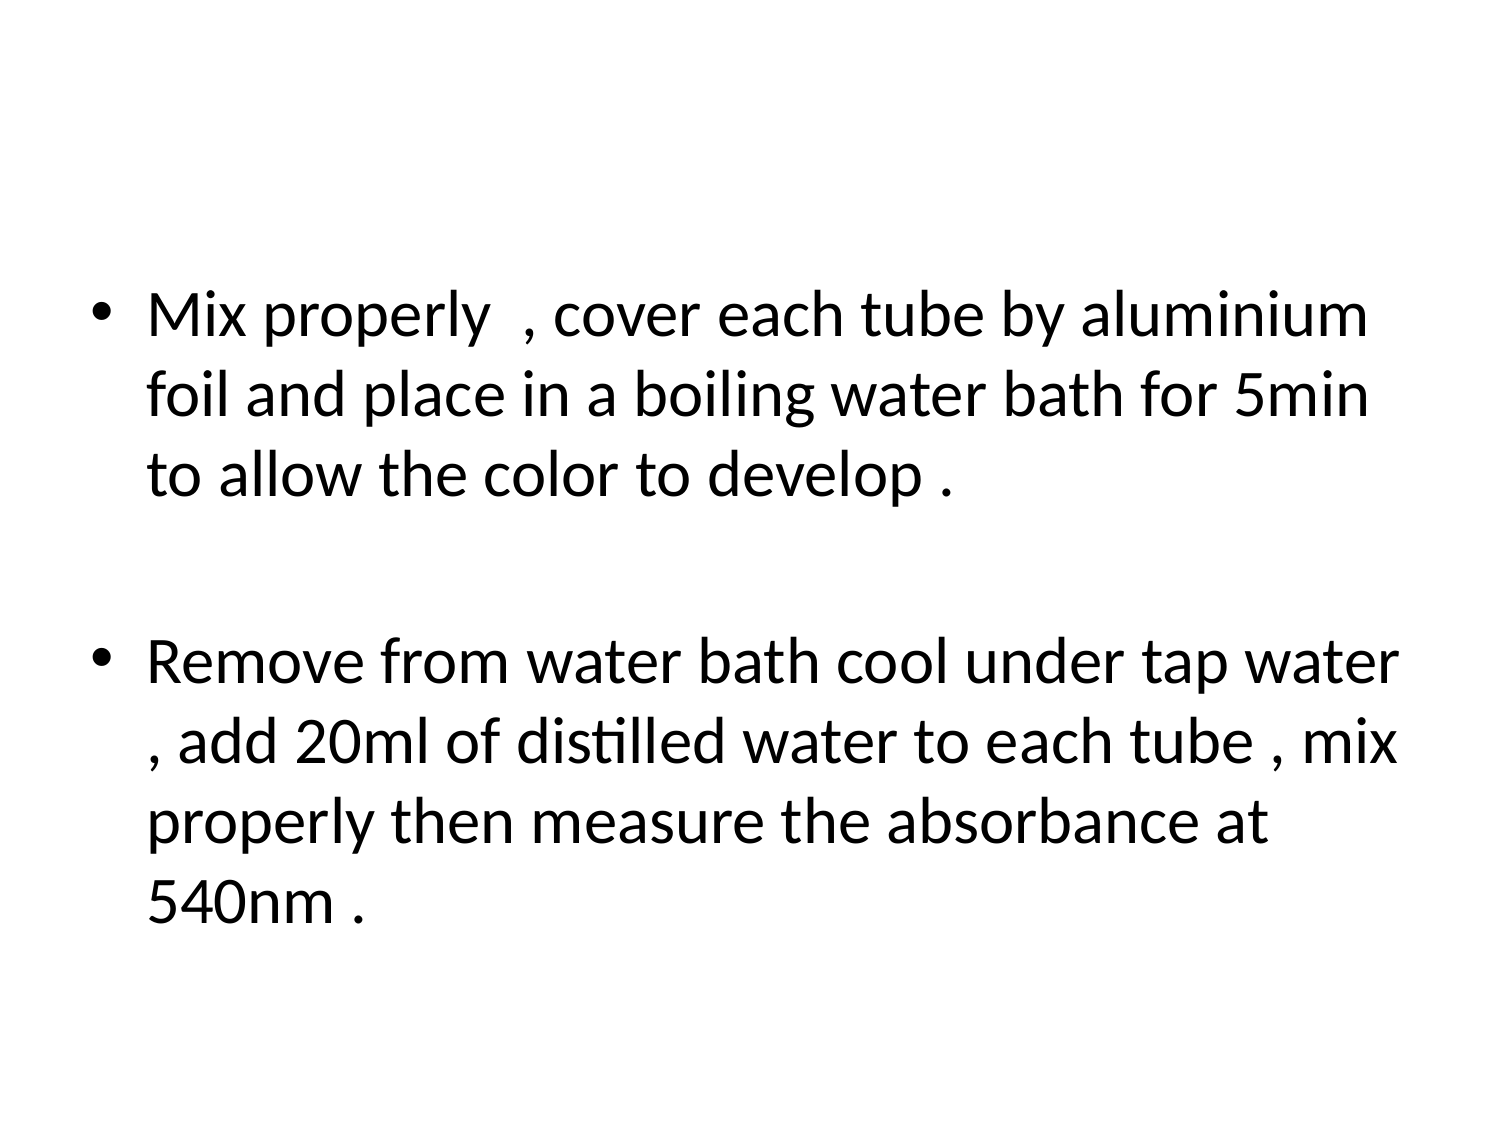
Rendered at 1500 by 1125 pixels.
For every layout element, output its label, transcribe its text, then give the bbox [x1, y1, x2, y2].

list Mix properly , cover each tube by aluminium foil and place in a boiling water bath for 5min to allow the color to develop . Remove from water bath cool under tap water , add 20ml of distilled water to each tube , mix properly then measure the absorbance at 540nm . [75, 262, 1425, 1005]
